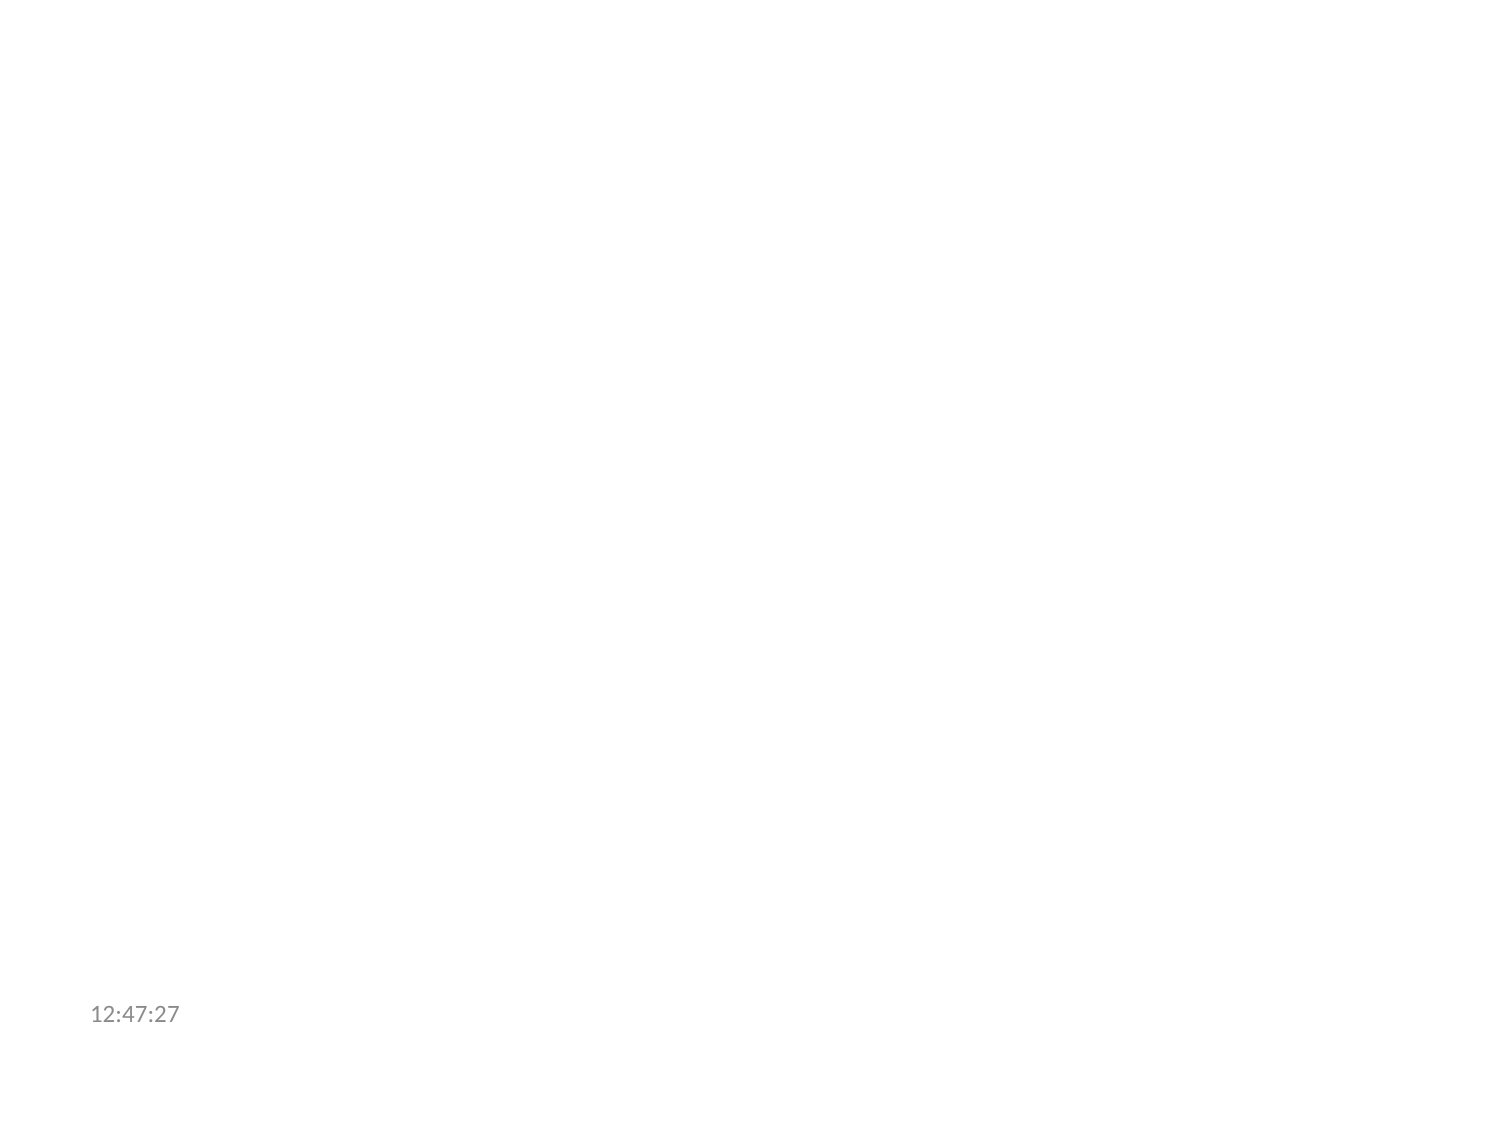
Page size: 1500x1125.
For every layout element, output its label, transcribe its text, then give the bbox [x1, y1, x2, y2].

text_box 15:35:09 [75, 982, 425, 1043]
